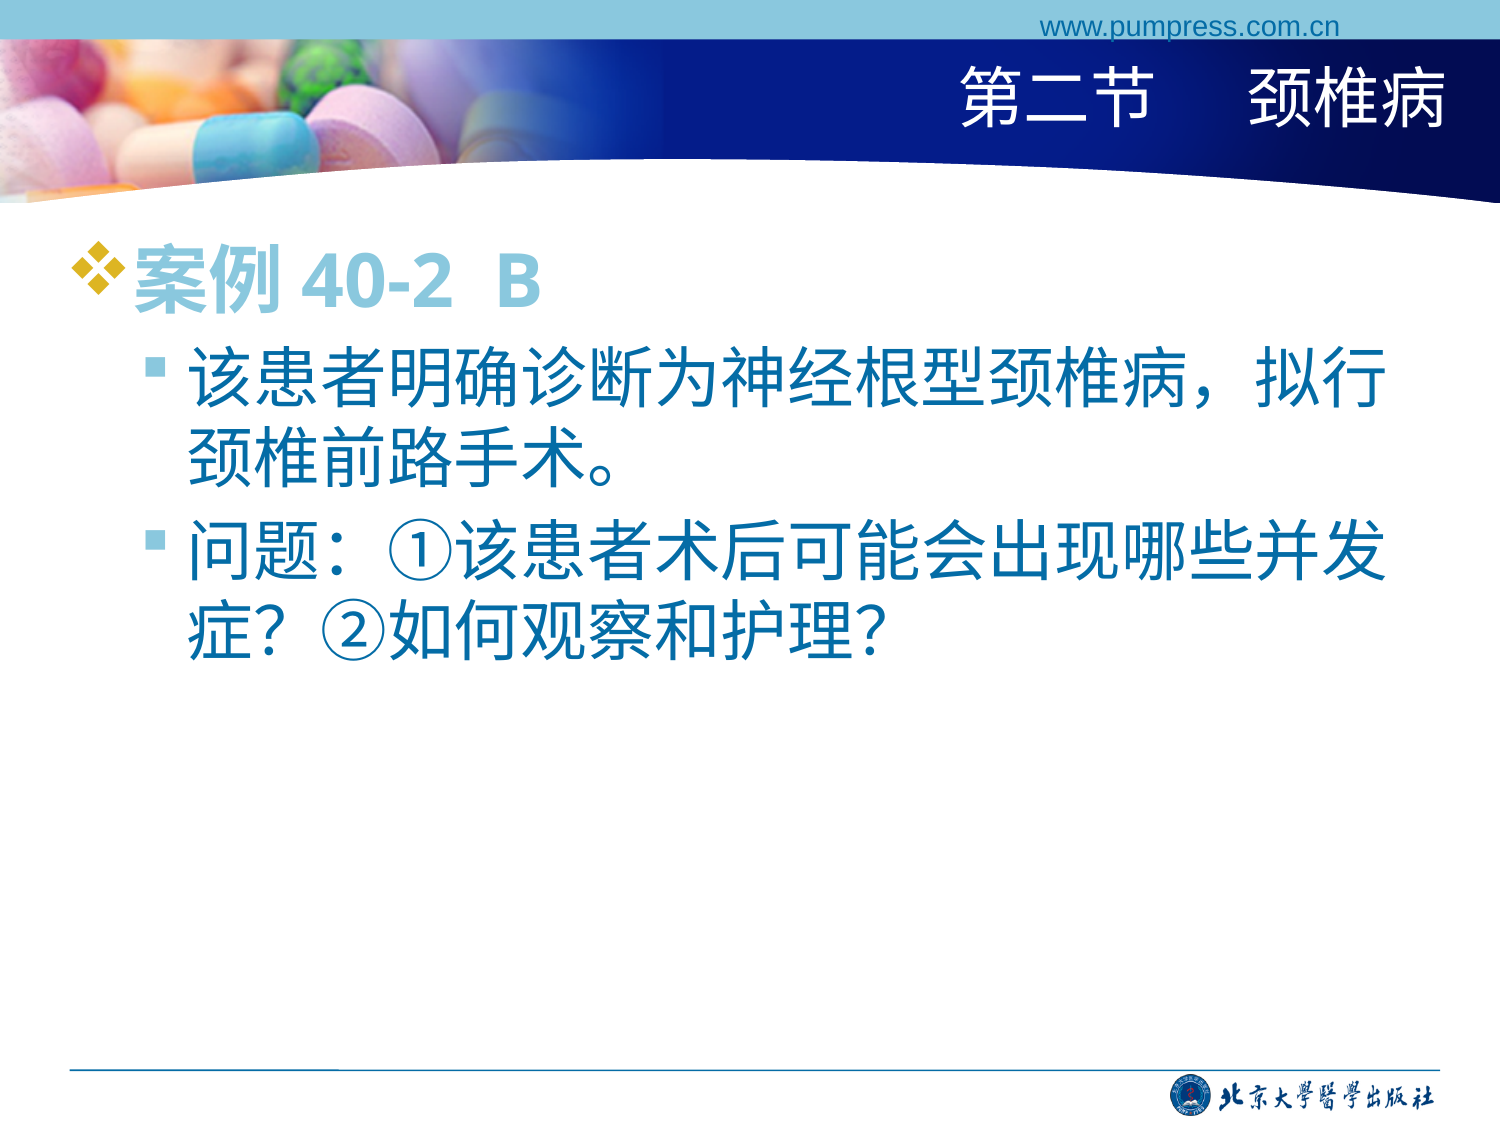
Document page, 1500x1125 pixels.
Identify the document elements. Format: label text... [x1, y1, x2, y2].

list 案例40-2 B 该患者明确诊断为神经根型颈椎病，拟行颈椎前路手术。 问题：①该患者术后可能会出现哪些并发症？②如何观察和护理？ [49, 224, 1463, 1026]
picture [1170, 1074, 1436, 1118]
slide_number www.pumpress.com.cn [1025, 0, 1463, 38]
title 第二节 颈椎病 [137, 49, 1463, 143]
picture [0, 40, 1500, 203]
